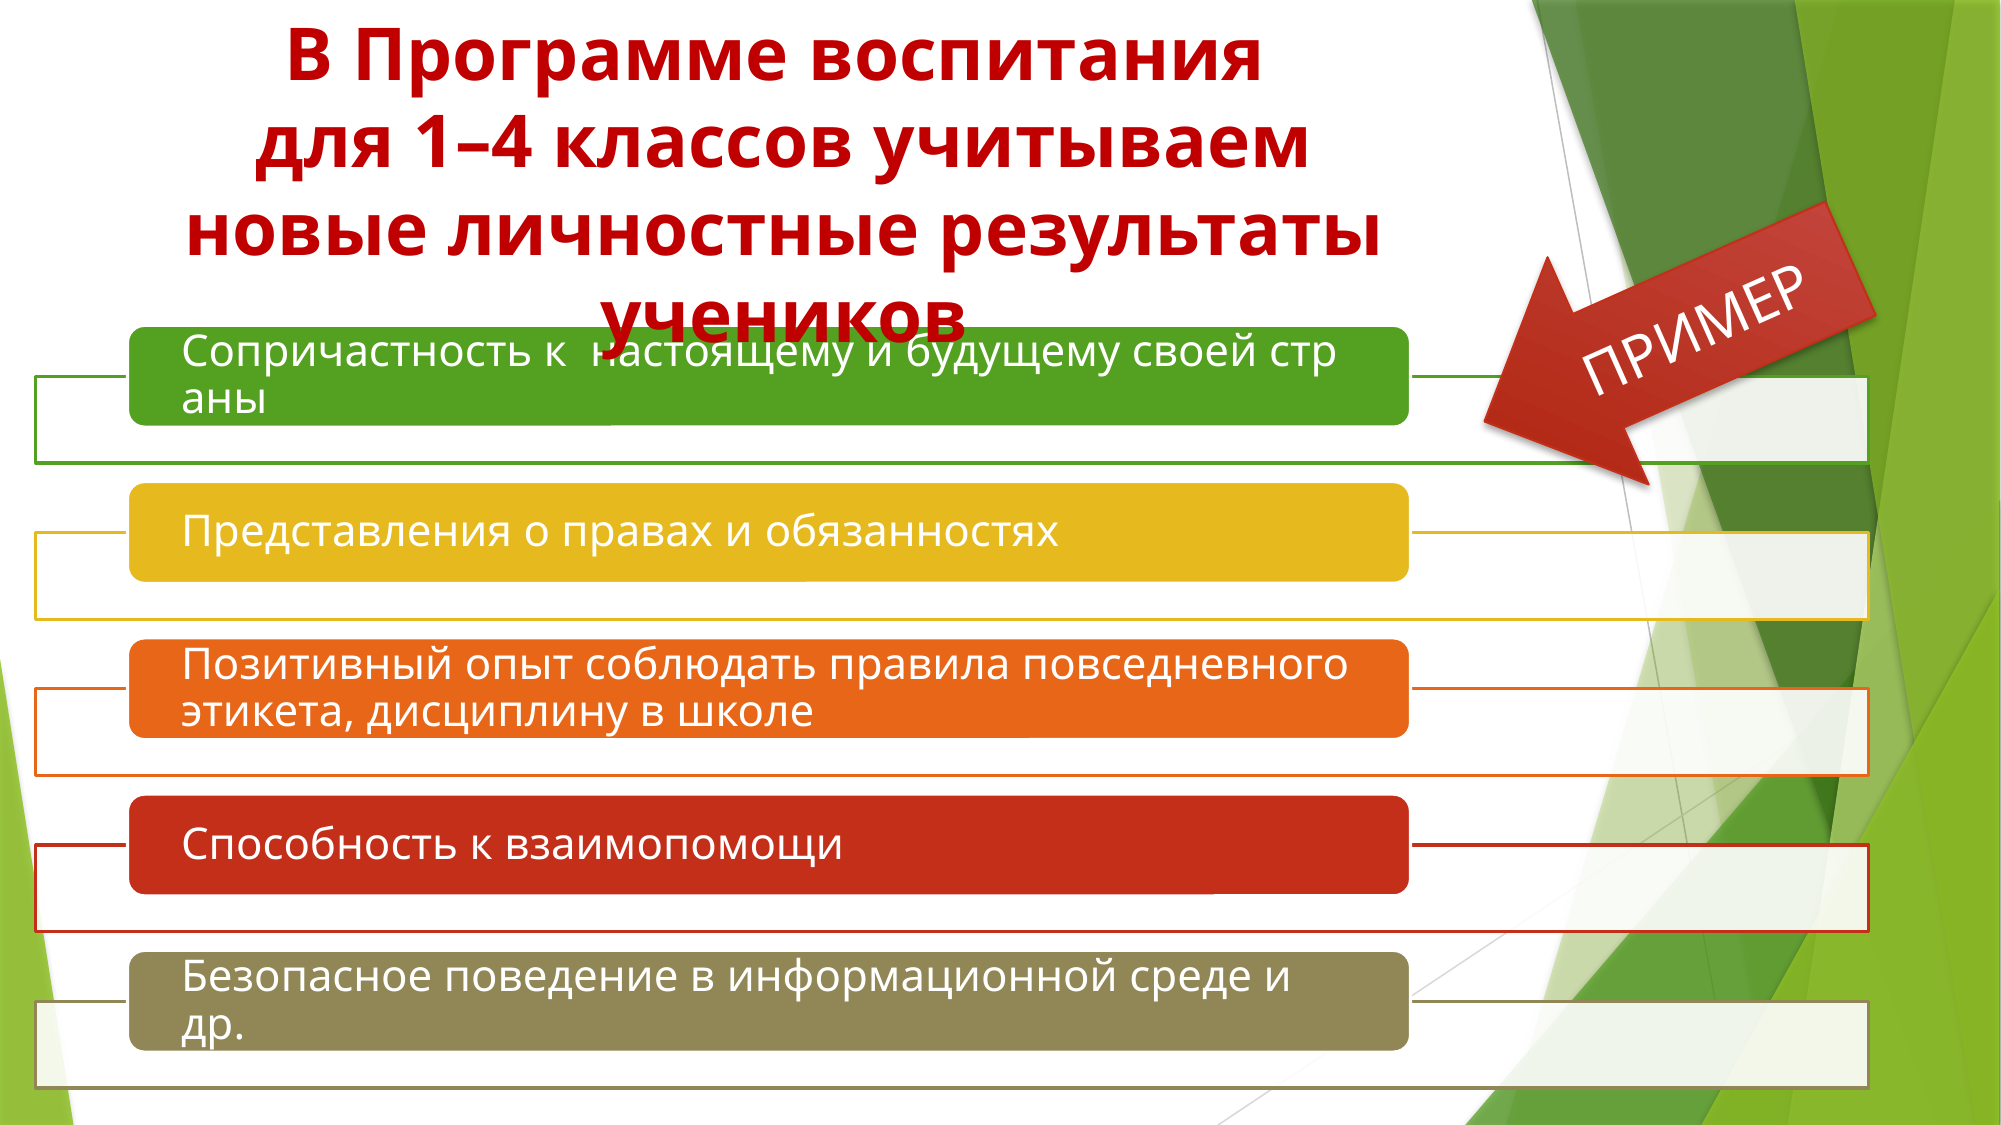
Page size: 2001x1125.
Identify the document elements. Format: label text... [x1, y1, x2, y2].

title В Программе воспитания для 1–4 классов учитываем новые личностные результаты учеников [19, 0, 1550, 313]
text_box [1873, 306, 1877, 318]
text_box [35, 155, 1870, 1125]
